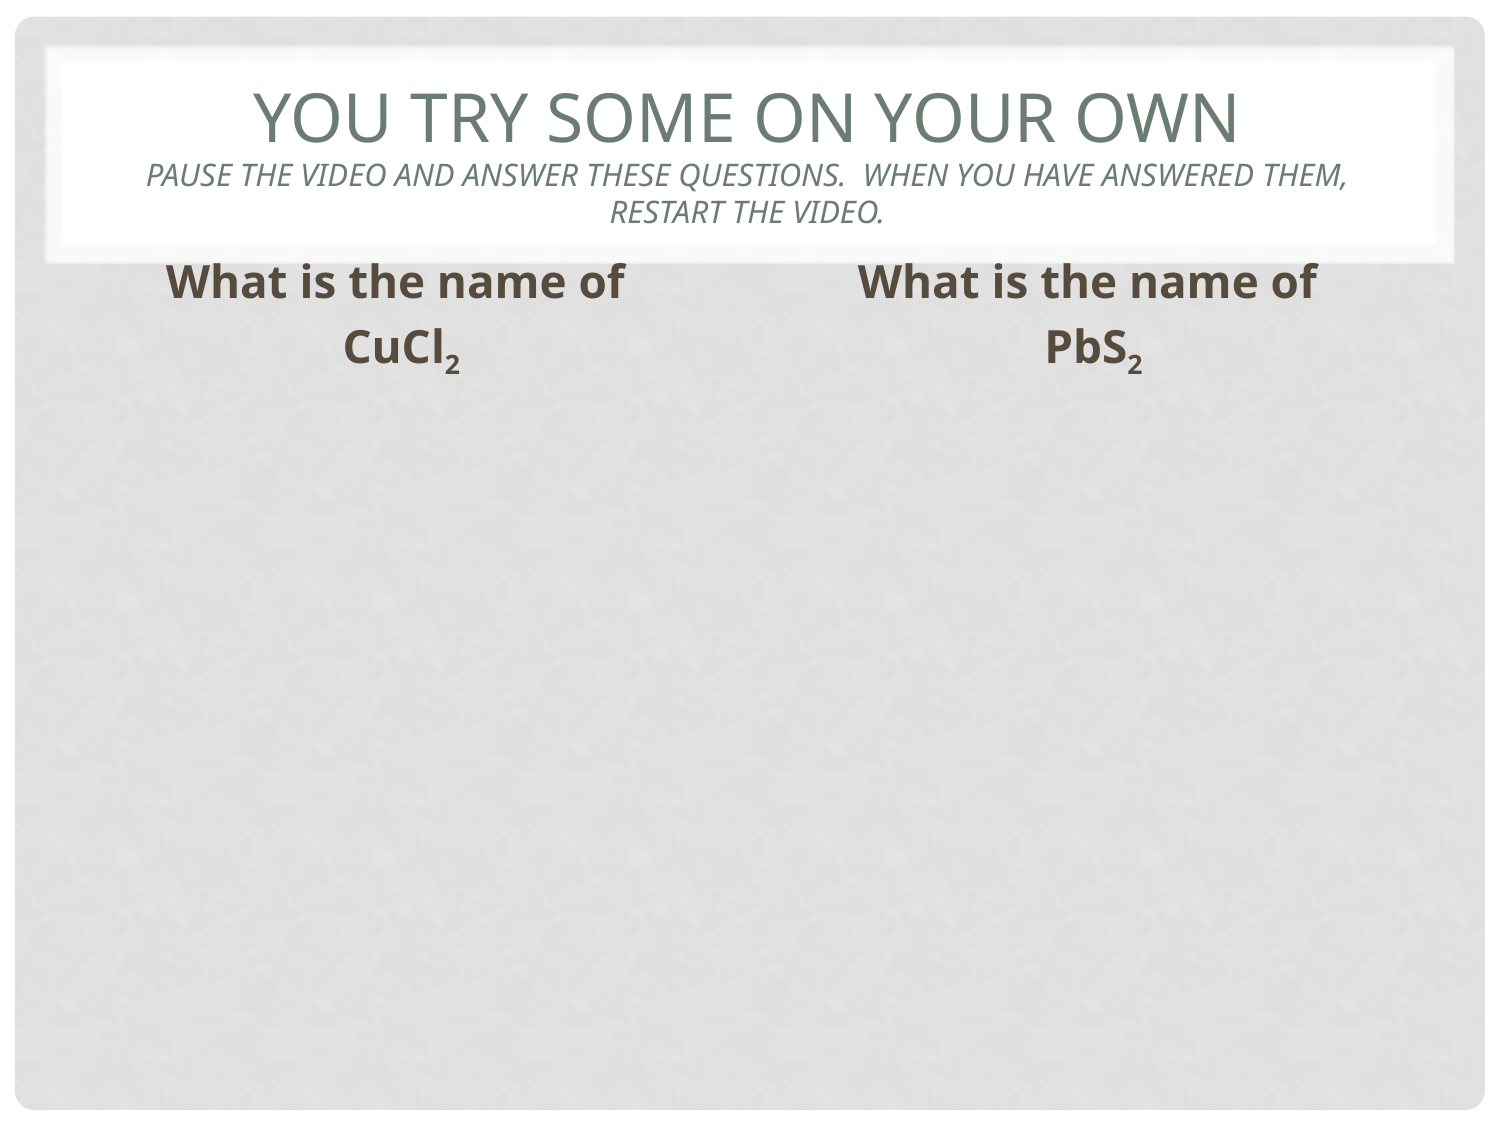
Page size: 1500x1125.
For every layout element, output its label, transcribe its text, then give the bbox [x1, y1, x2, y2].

list What is the name of CuCl2 [69, 263, 733, 388]
list What is the name of PbS2 [761, 263, 1425, 388]
title You try some on your own Pause the video and answer these questions. When you have answered them, restart the video. [69, 66, 1425, 238]
